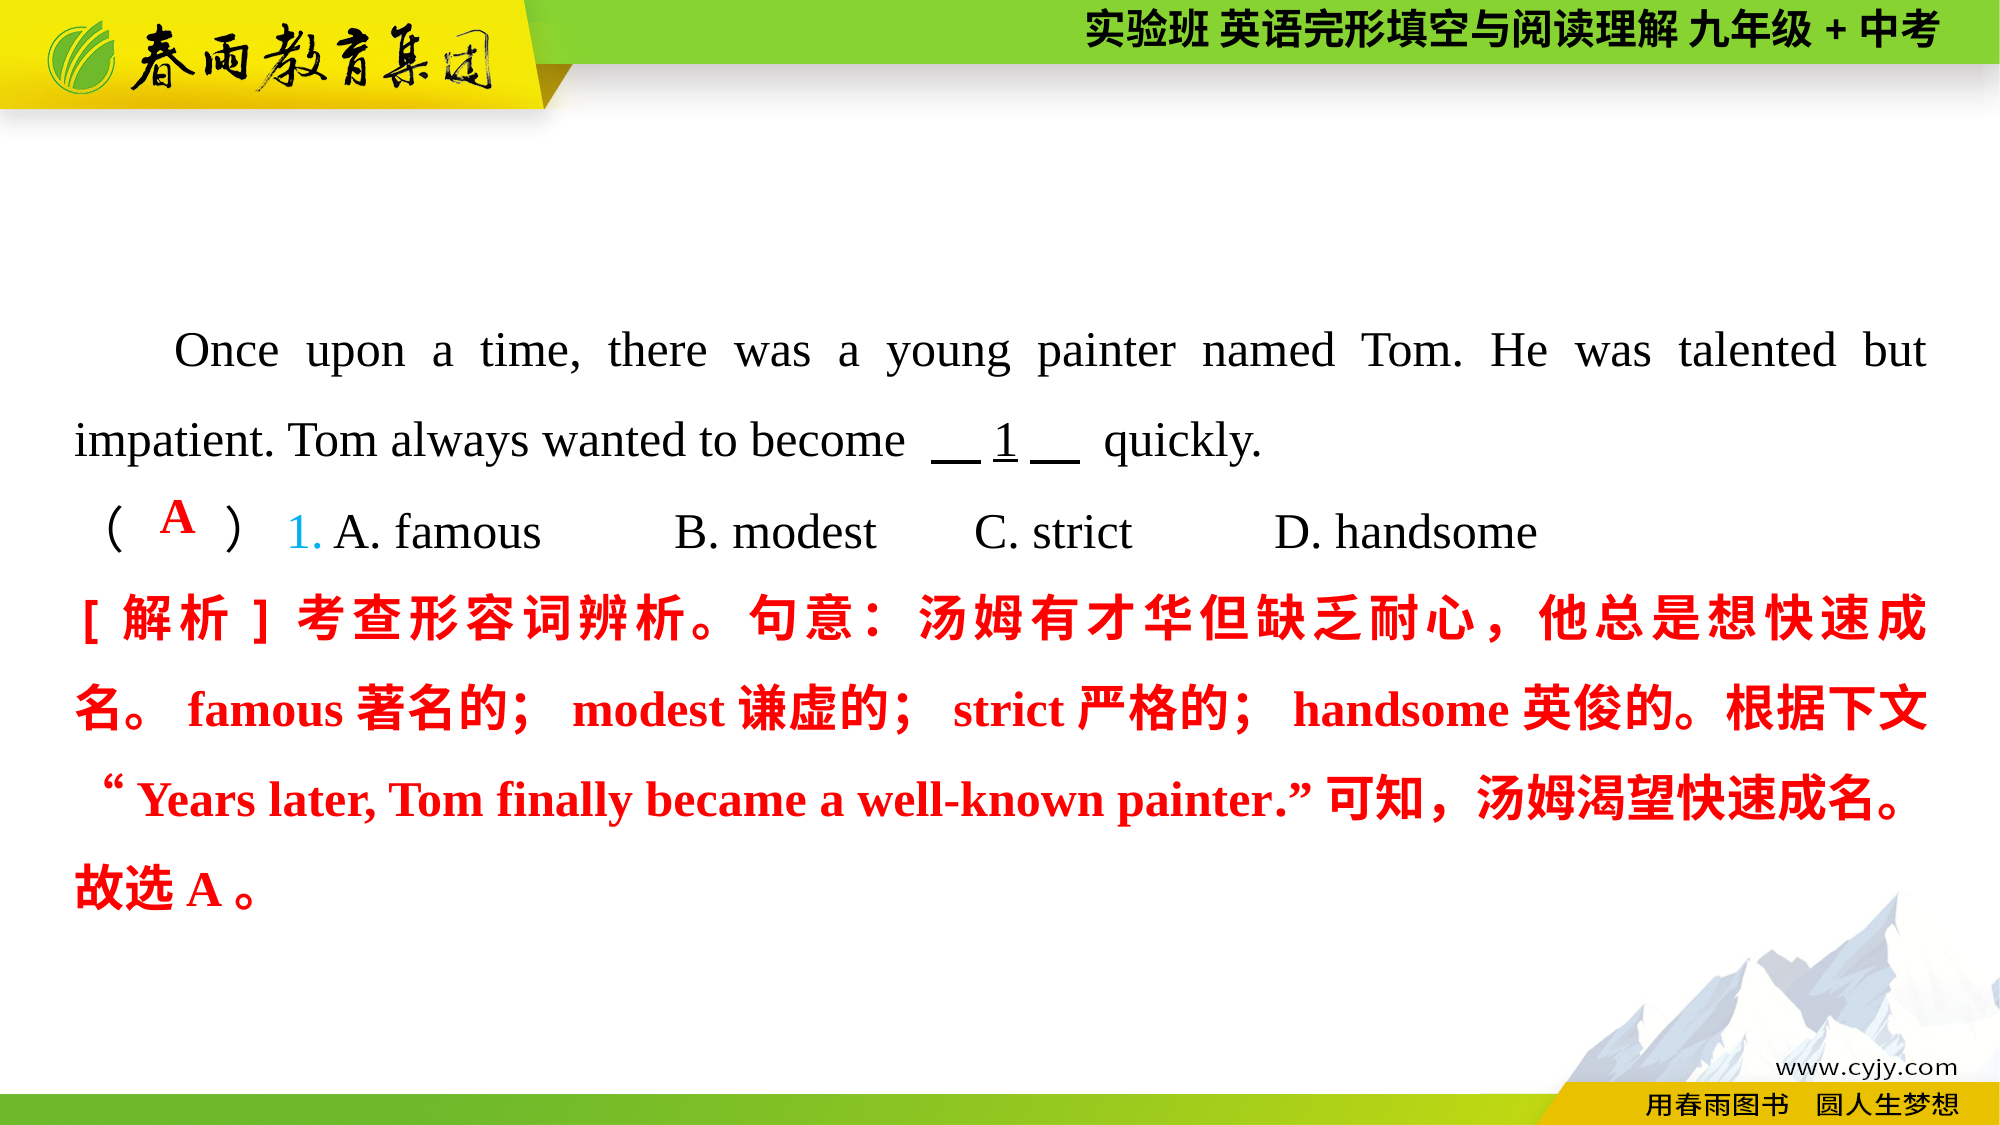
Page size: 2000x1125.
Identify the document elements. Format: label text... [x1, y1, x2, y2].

list Once upon a time, there was a young painter named Tom. He was talented but impatient. Tom always wanted to become 1 quickly. [59, 279, 1944, 460]
text_box （ ）1. A. famous B. modest C. strict D. handsome [59, 460, 1944, 549]
picture [0, 0, 2000, 1125]
text_box [解析]考查形容词辨析。句意：汤姆有才华但缺乏耐心，他总是想快速成名。famous著名的；modest谦虚的；strict严格的；handsome英俊的。根据下文“Years later, Tom finally became a well-known painter.”可知，汤姆渴望快速成名。故选A。 [59, 549, 1944, 925]
text_box A [144, 476, 211, 549]
